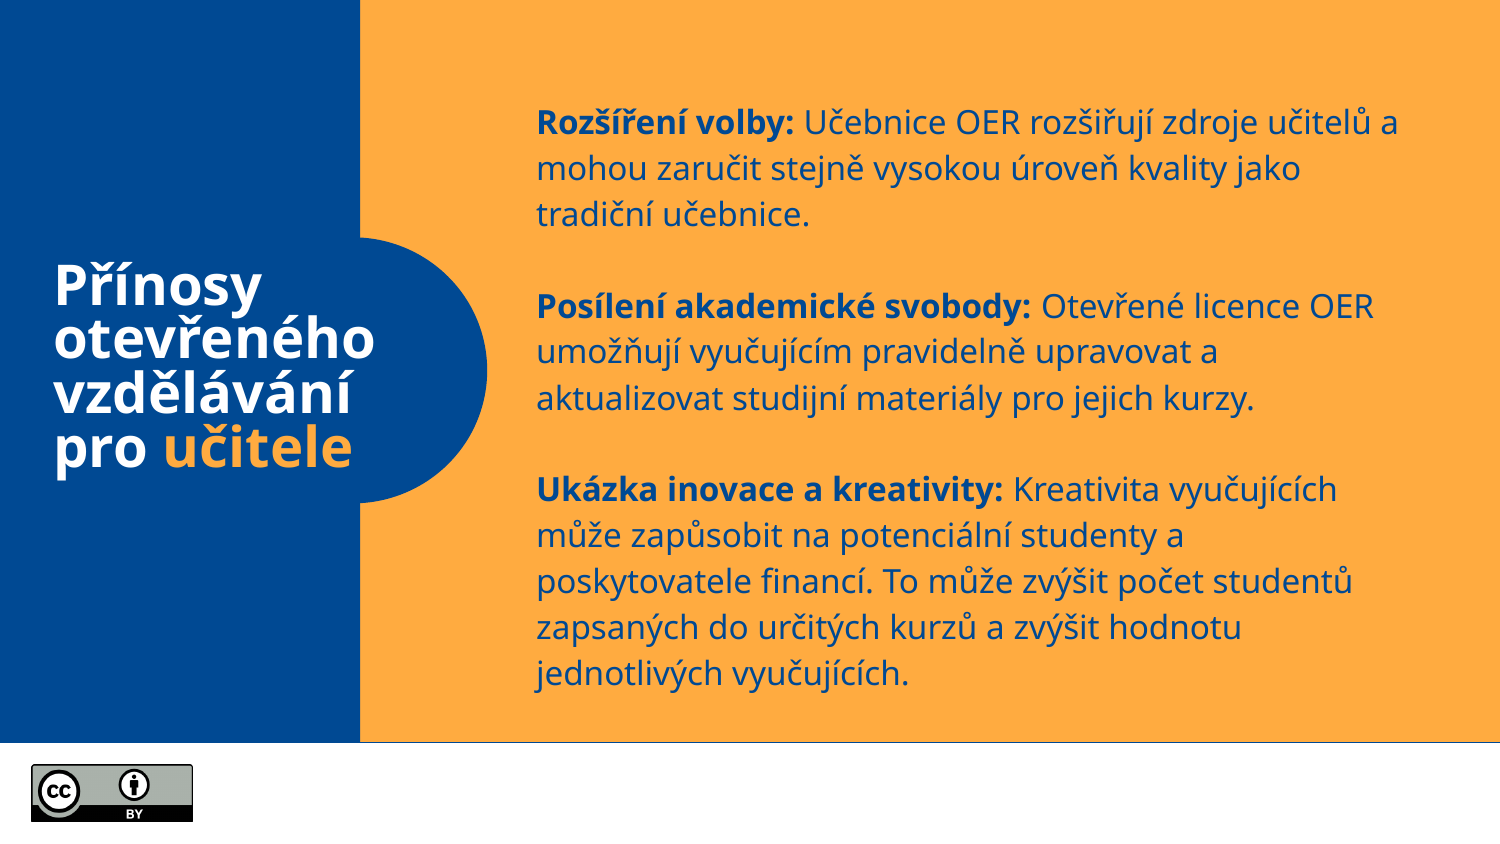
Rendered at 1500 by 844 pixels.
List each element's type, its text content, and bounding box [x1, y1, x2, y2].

picture [31, 764, 193, 822]
text_box Rozšíření volby: Učebnice OER rozšiřují zdroje učitelů a mohou zaručit stejně vysokou úroveň kvality jako tradiční učebnice. Posílení akademické svobody: Otevřené licence OER umožňují vyučujícím pravidelně upravovat a aktualizovat studijní materiály pro jejich kurzy. Ukázka inovace a kreativity: Kreativita vyučujících může zapůsobit na potenciální studenty a poskytovatele financí. To může zvýšit počet studentů zapsaných do určitých kurzů a zvýšit hodnotu jednotlivých vyučujících. [520, 80, 1417, 707]
text_box [421, 255, 488, 485]
text_box [0, 0, 361, 742]
text_box [304, 237, 401, 246]
text_box [0, 750, 1500, 844]
text_box [300, 493, 405, 504]
text_box Přínosy otevřeného vzdělávání pro učitele [38, 246, 421, 493]
